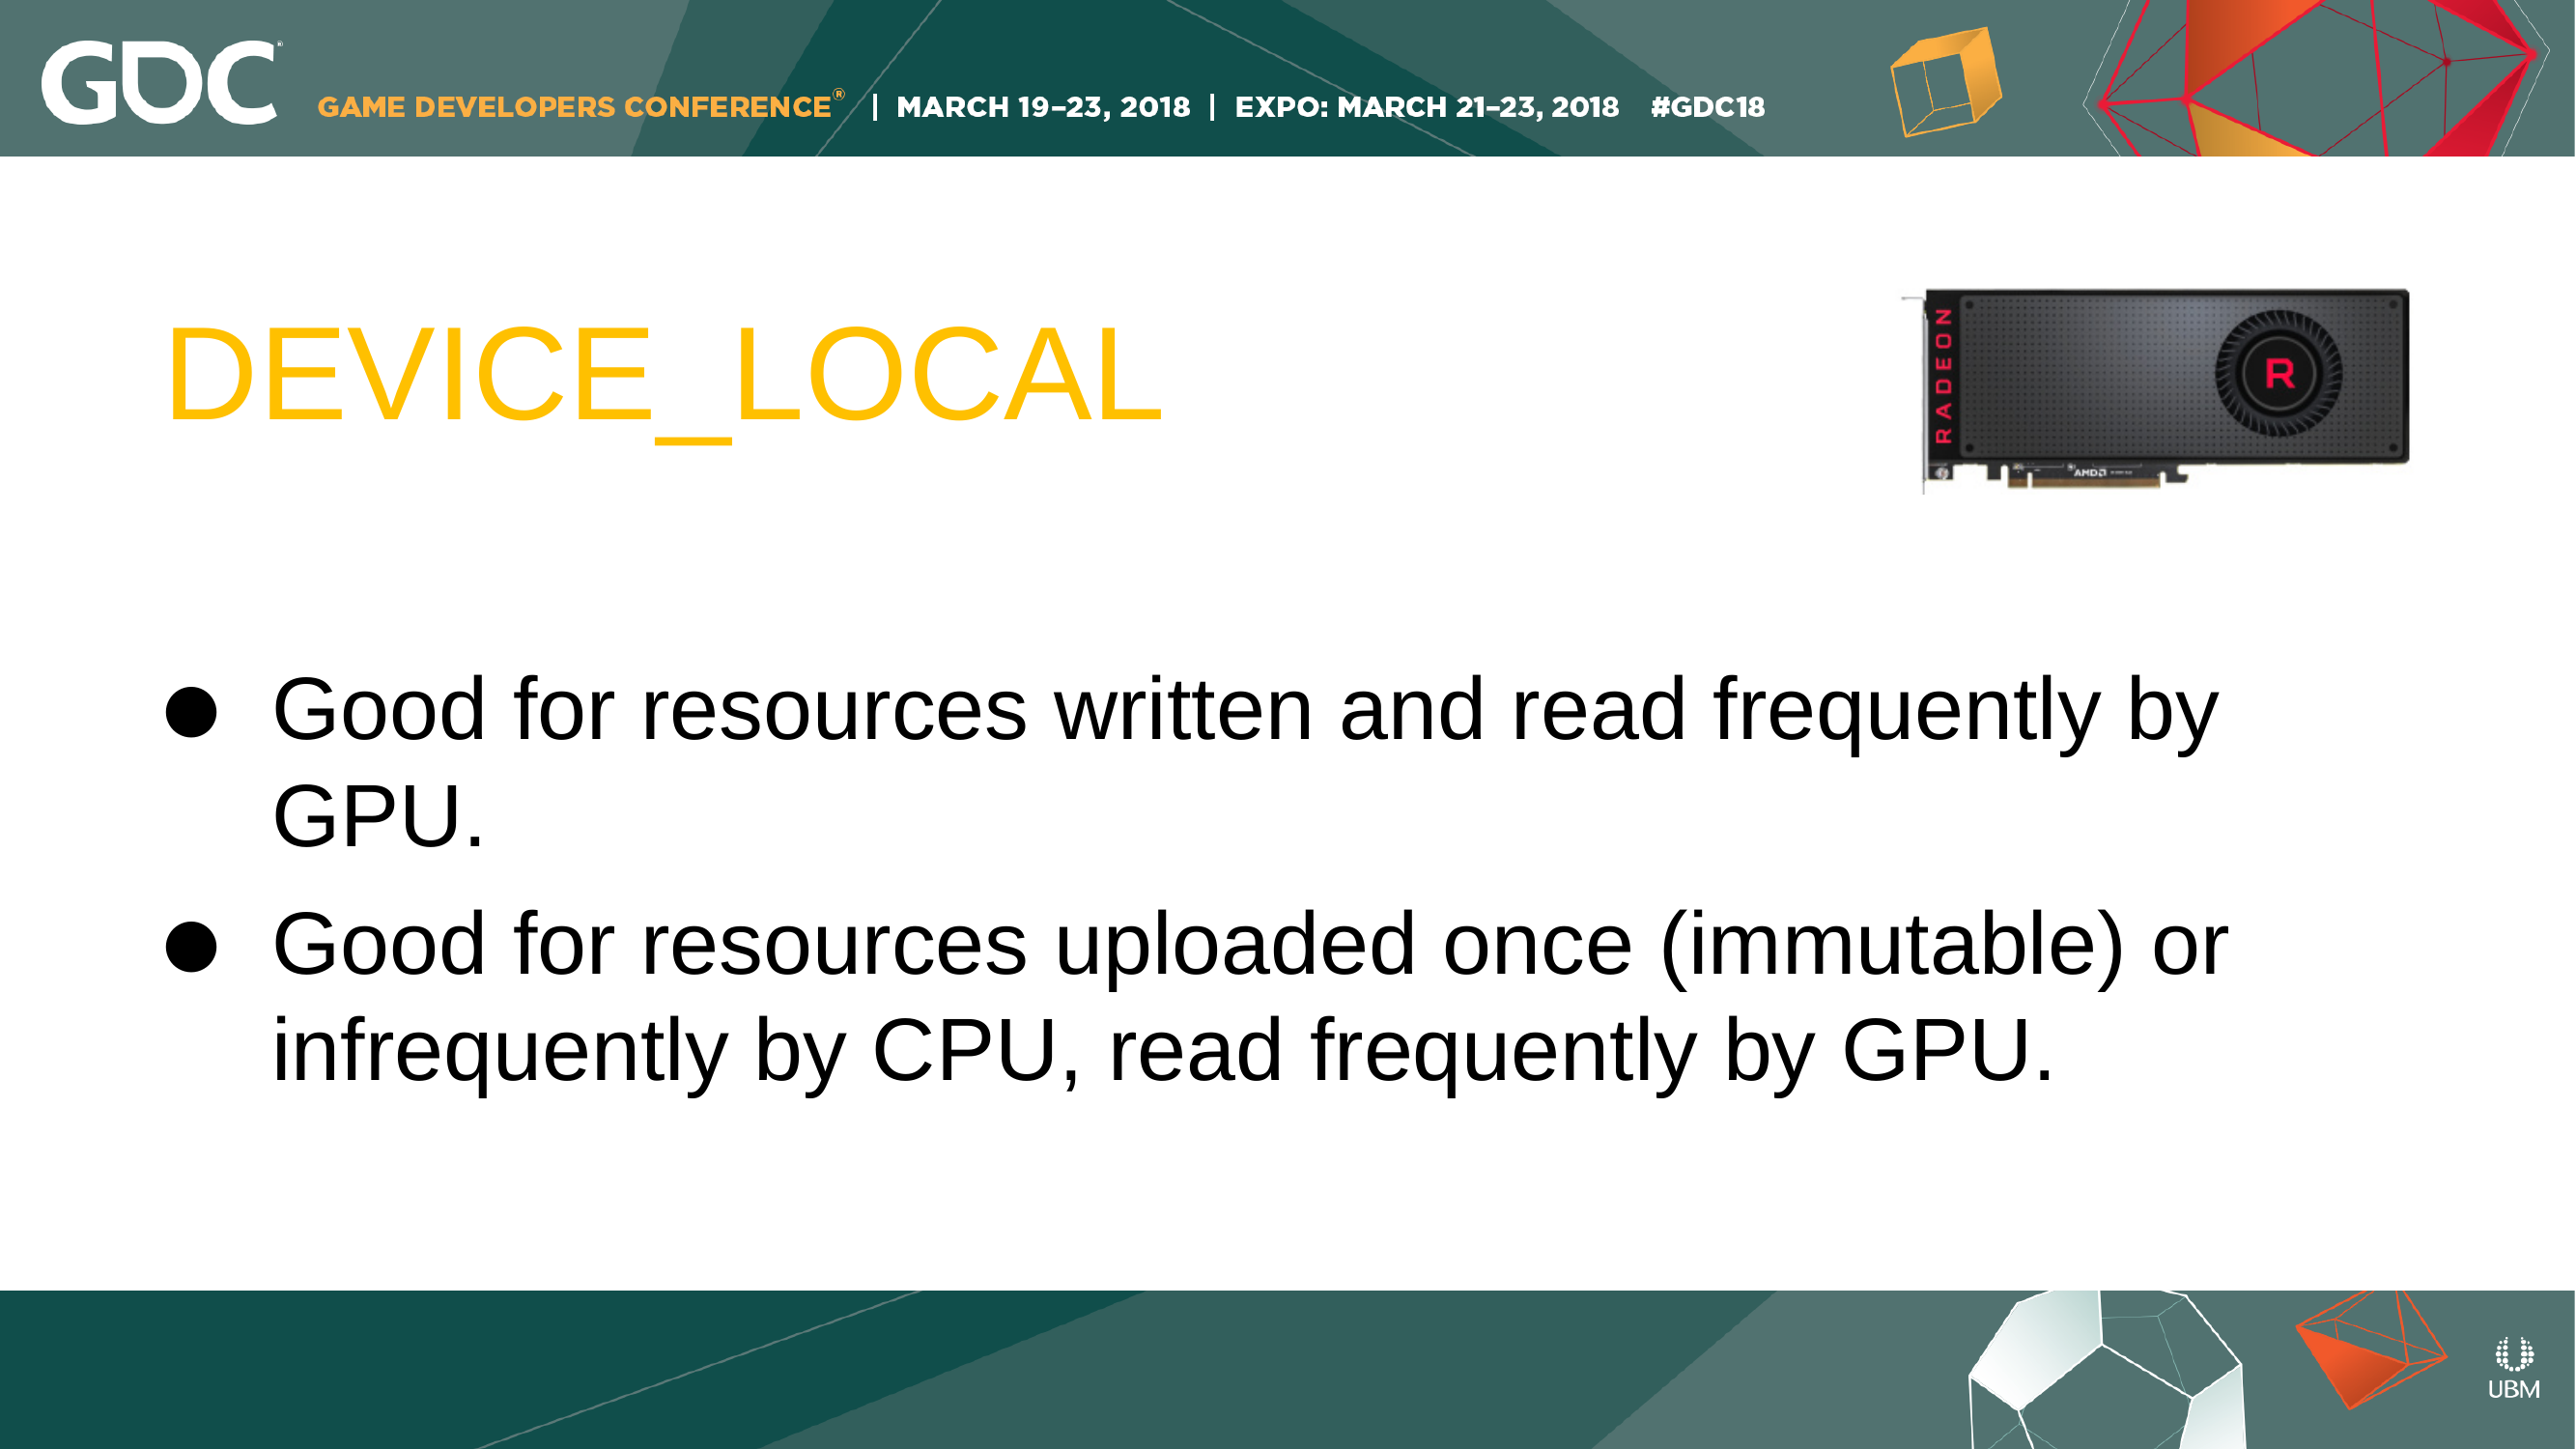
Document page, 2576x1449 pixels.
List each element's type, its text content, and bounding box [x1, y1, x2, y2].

picture [0, 0, 2575, 1449]
title DEVICE_LOCAL [150, 272, 2426, 495]
list Good for resources written and read frequently by GPU. Good for resources uploaded once (immutable) or infrequently by CPU, read frequently by GPU. [150, 509, 2426, 1284]
